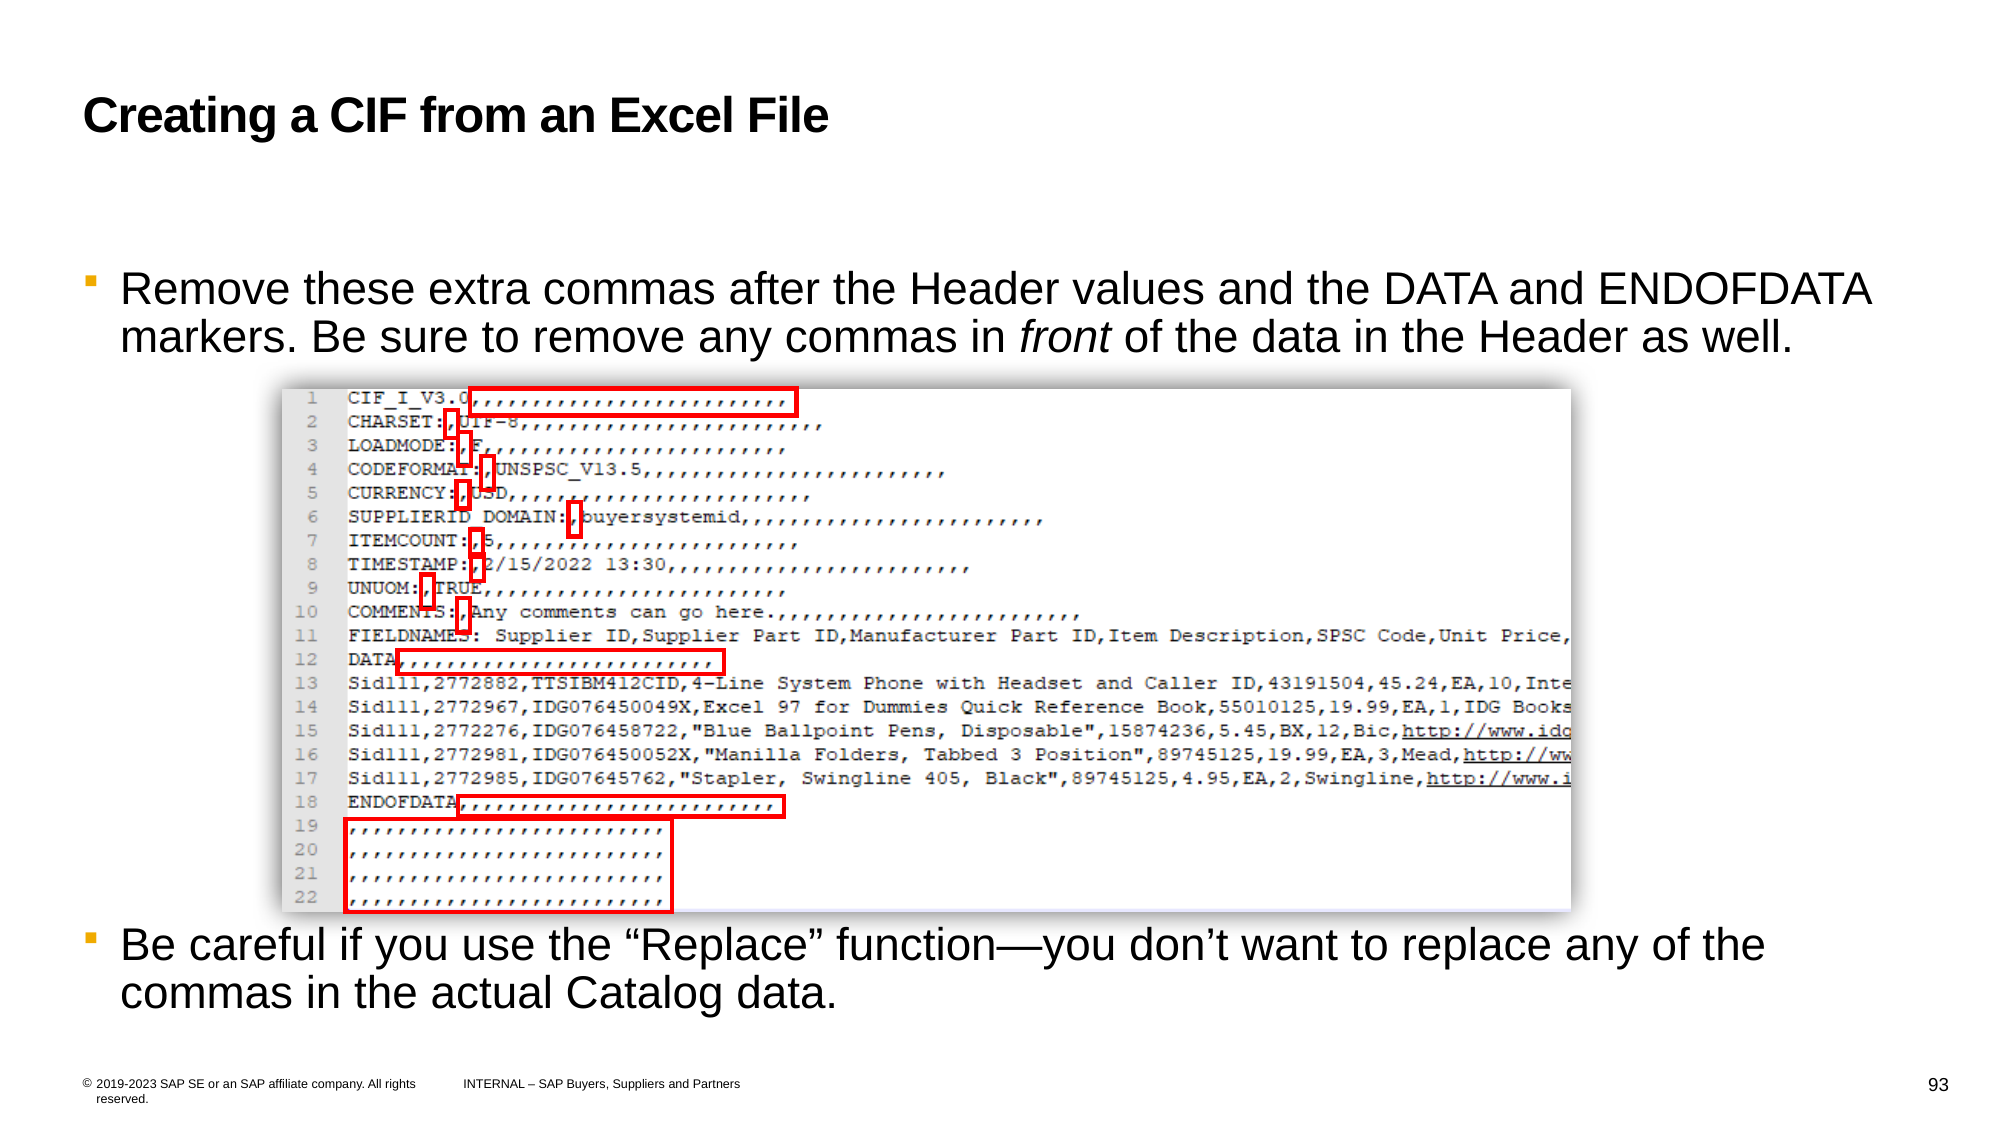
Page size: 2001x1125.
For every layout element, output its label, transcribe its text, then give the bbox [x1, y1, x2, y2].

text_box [282, 388, 1571, 912]
list Remove these extra commas after the Header values and the DATA and ENDOFDATA markers. Be sure to remove any commas in front of the data in the Header as well. Be careful if you use the “Replace” function—you don’t want to replace any of the commas in the actual Catalog data. [82, 265, 1918, 1040]
title Creating a CIF from an Excel File [82, 82, 1918, 144]
